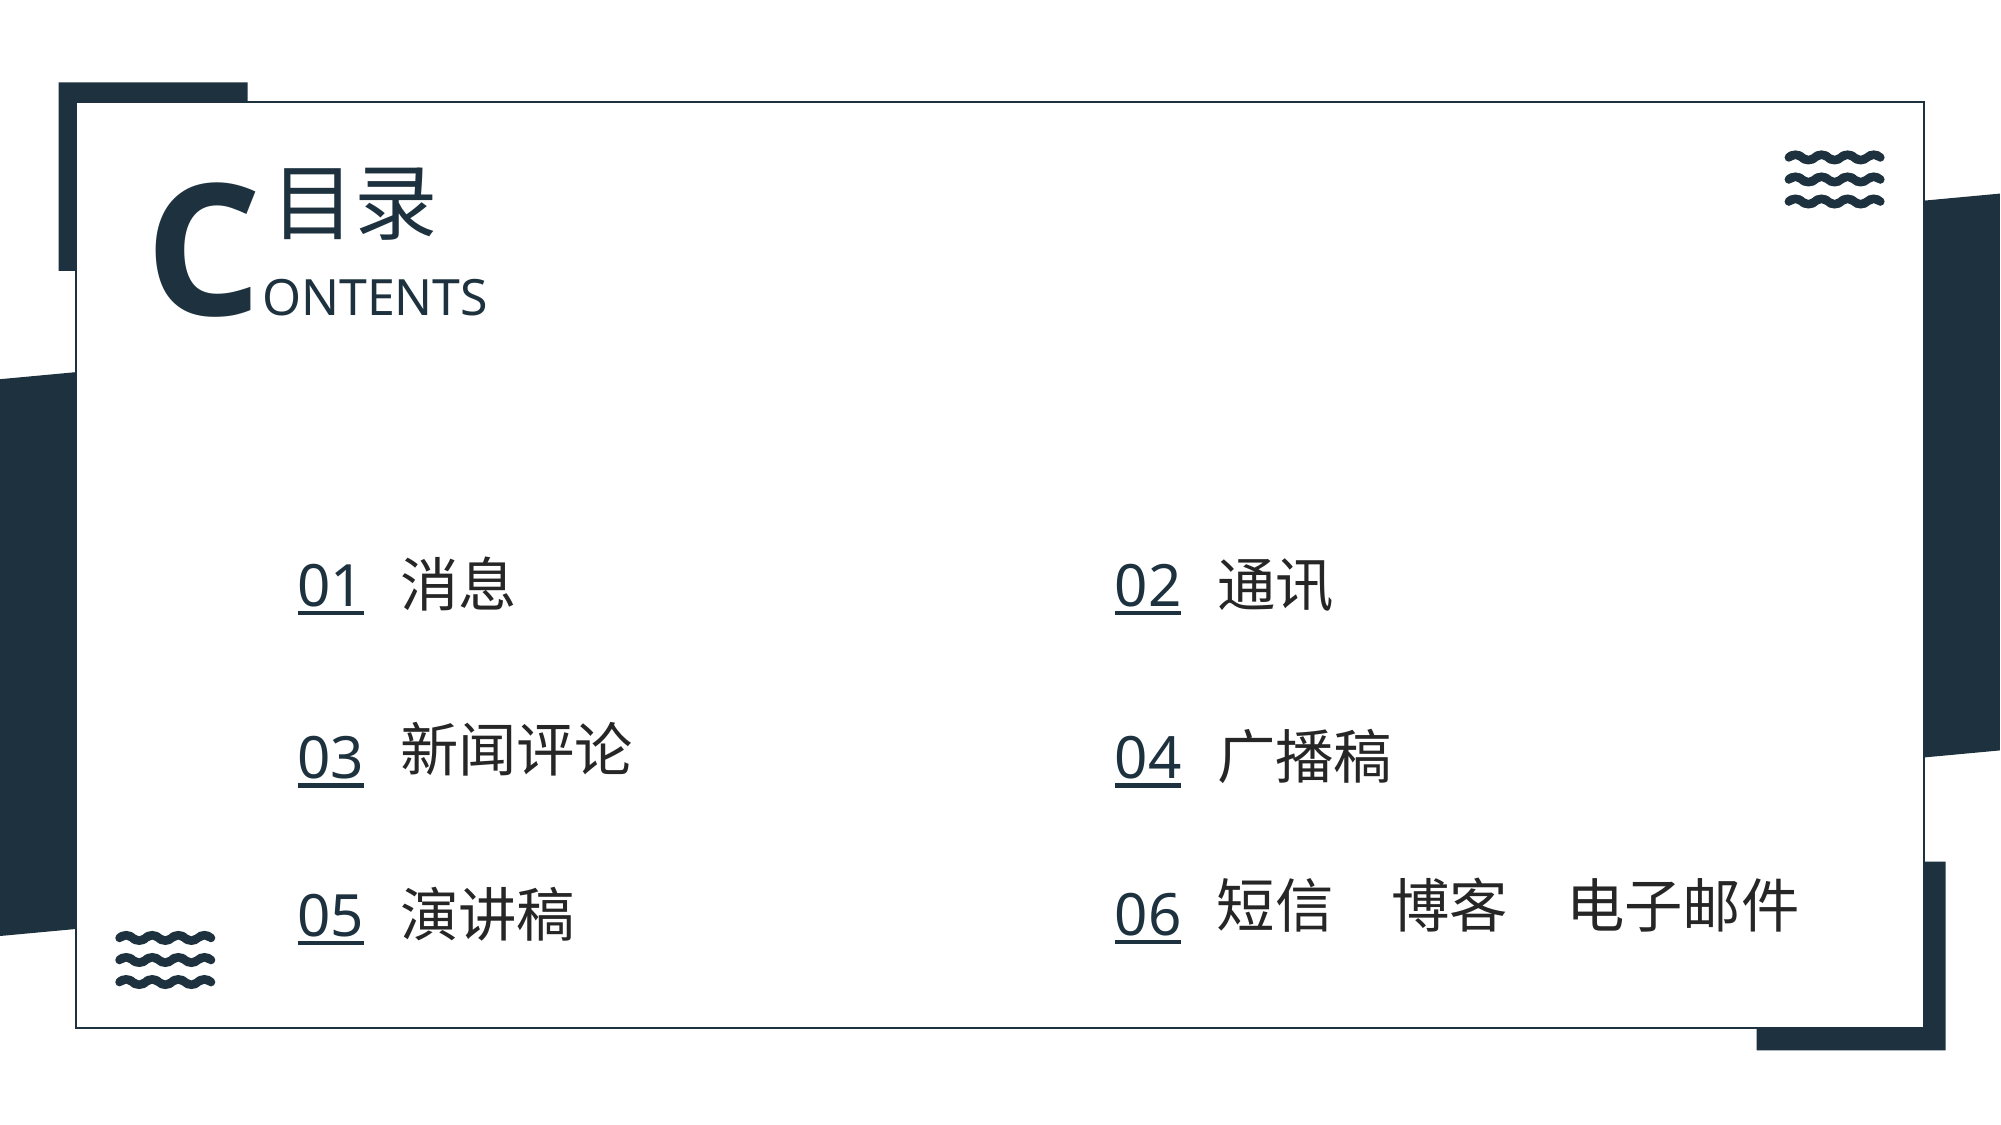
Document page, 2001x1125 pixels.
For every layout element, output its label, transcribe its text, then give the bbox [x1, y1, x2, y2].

text_box [1784, 172, 1885, 187]
text_box [115, 952, 216, 968]
text_box [115, 975, 216, 990]
text_box [0, 371, 75, 938]
text_box 新闻评论 [385, 705, 1068, 791]
text_box 广播稿 [1202, 713, 1718, 799]
text_box [115, 930, 216, 946]
text_box 目录 [256, 143, 509, 258]
text_box 演讲稿 [385, 870, 1068, 956]
text_box 03 [282, 713, 425, 799]
text_box [75, 101, 1925, 1029]
text_box [1784, 194, 1885, 209]
text_box 消息 [385, 540, 1068, 626]
text_box 04 [1099, 713, 1202, 799]
text_box [1784, 150, 1885, 165]
text_box 02 [1099, 540, 1202, 626]
text_box 06 [1099, 869, 1242, 955]
text_box [1925, 192, 2000, 759]
text_box 短信 博客 电子邮件 [1202, 861, 1885, 947]
text_box [58, 81, 249, 124]
text_box 01 [282, 540, 385, 626]
text_box 05 [282, 870, 385, 956]
text_box [1756, 861, 1947, 1051]
text_box CONTENTS [44, 124, 590, 360]
text_box 通讯 [1202, 540, 1860, 626]
